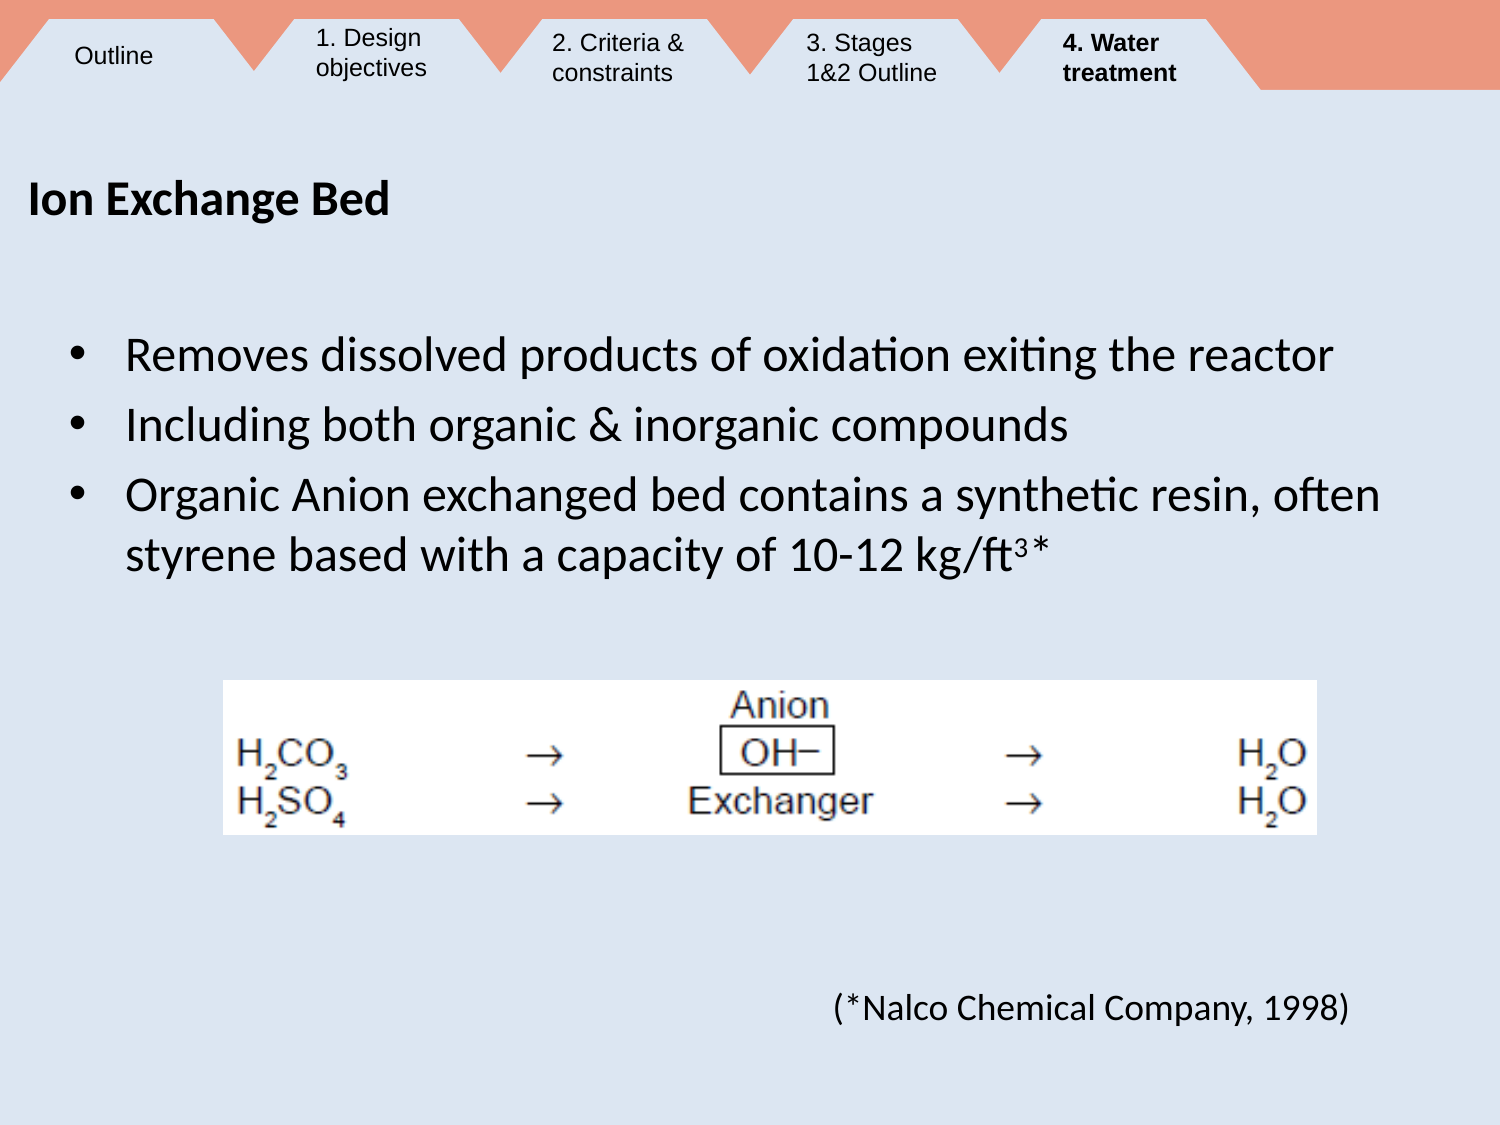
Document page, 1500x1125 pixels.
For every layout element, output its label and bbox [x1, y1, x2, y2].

list [0, 0, 1500, 1125]
picture [223, 680, 1318, 835]
